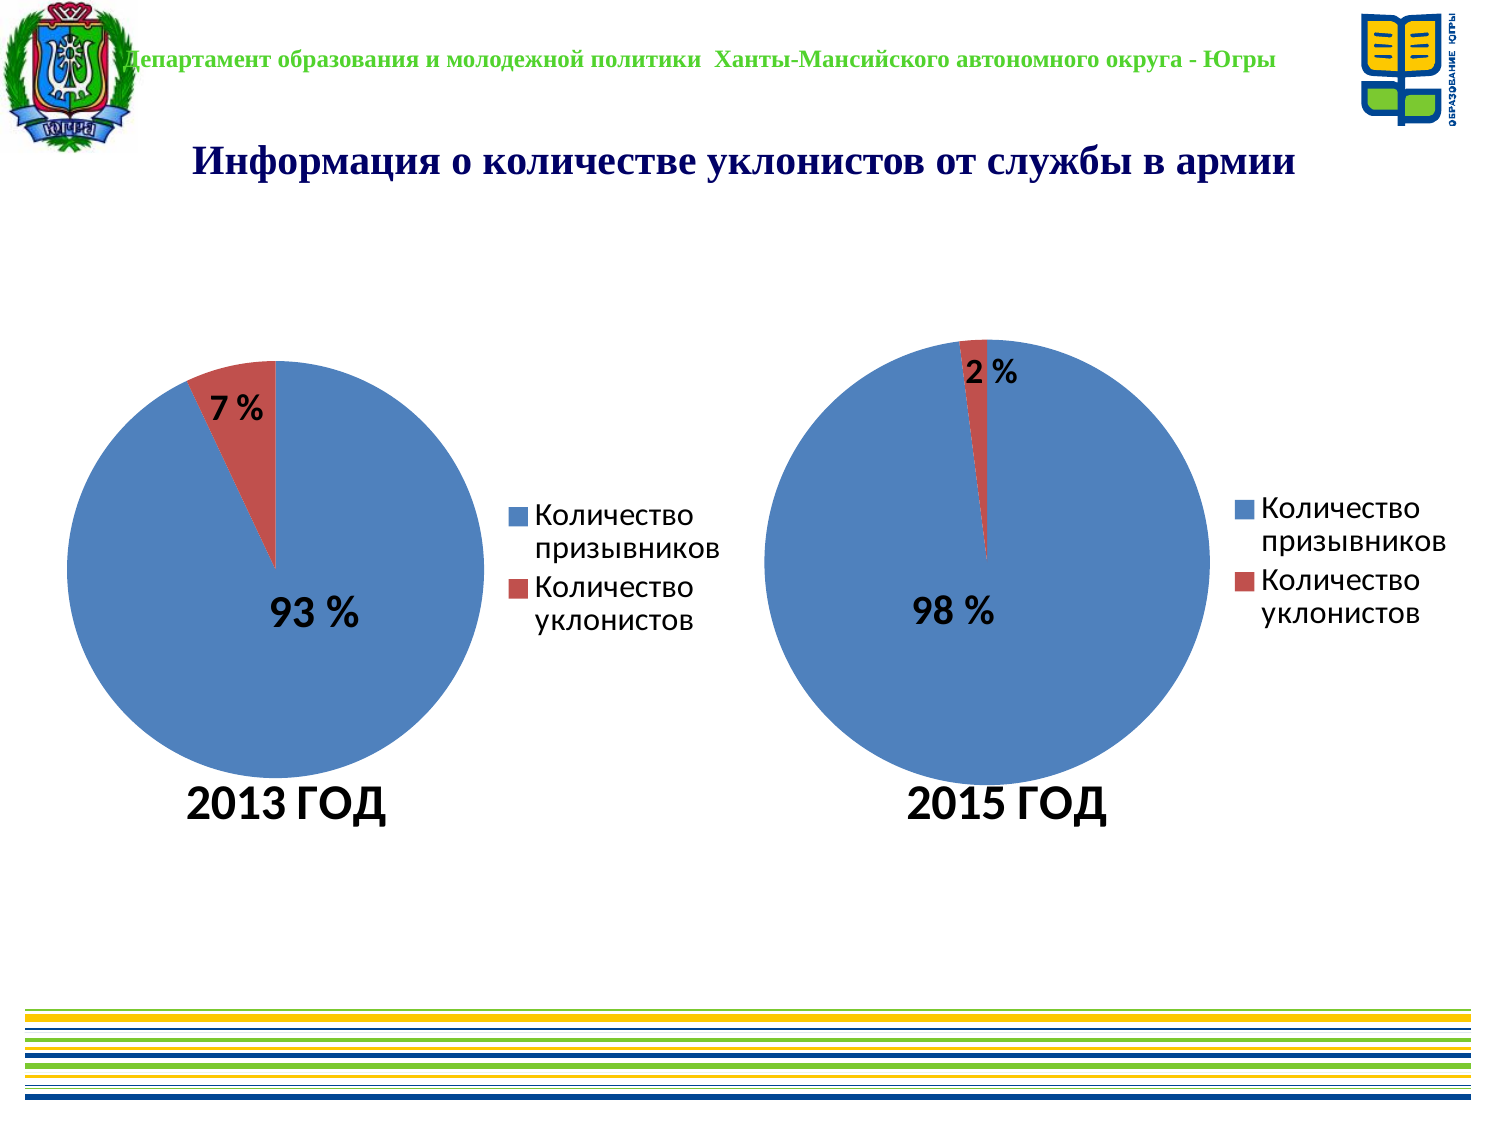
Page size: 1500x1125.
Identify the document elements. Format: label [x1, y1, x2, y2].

chart [52, 266, 745, 873]
chart [749, 266, 1471, 858]
text_box [0, 0, 1500, 1103]
